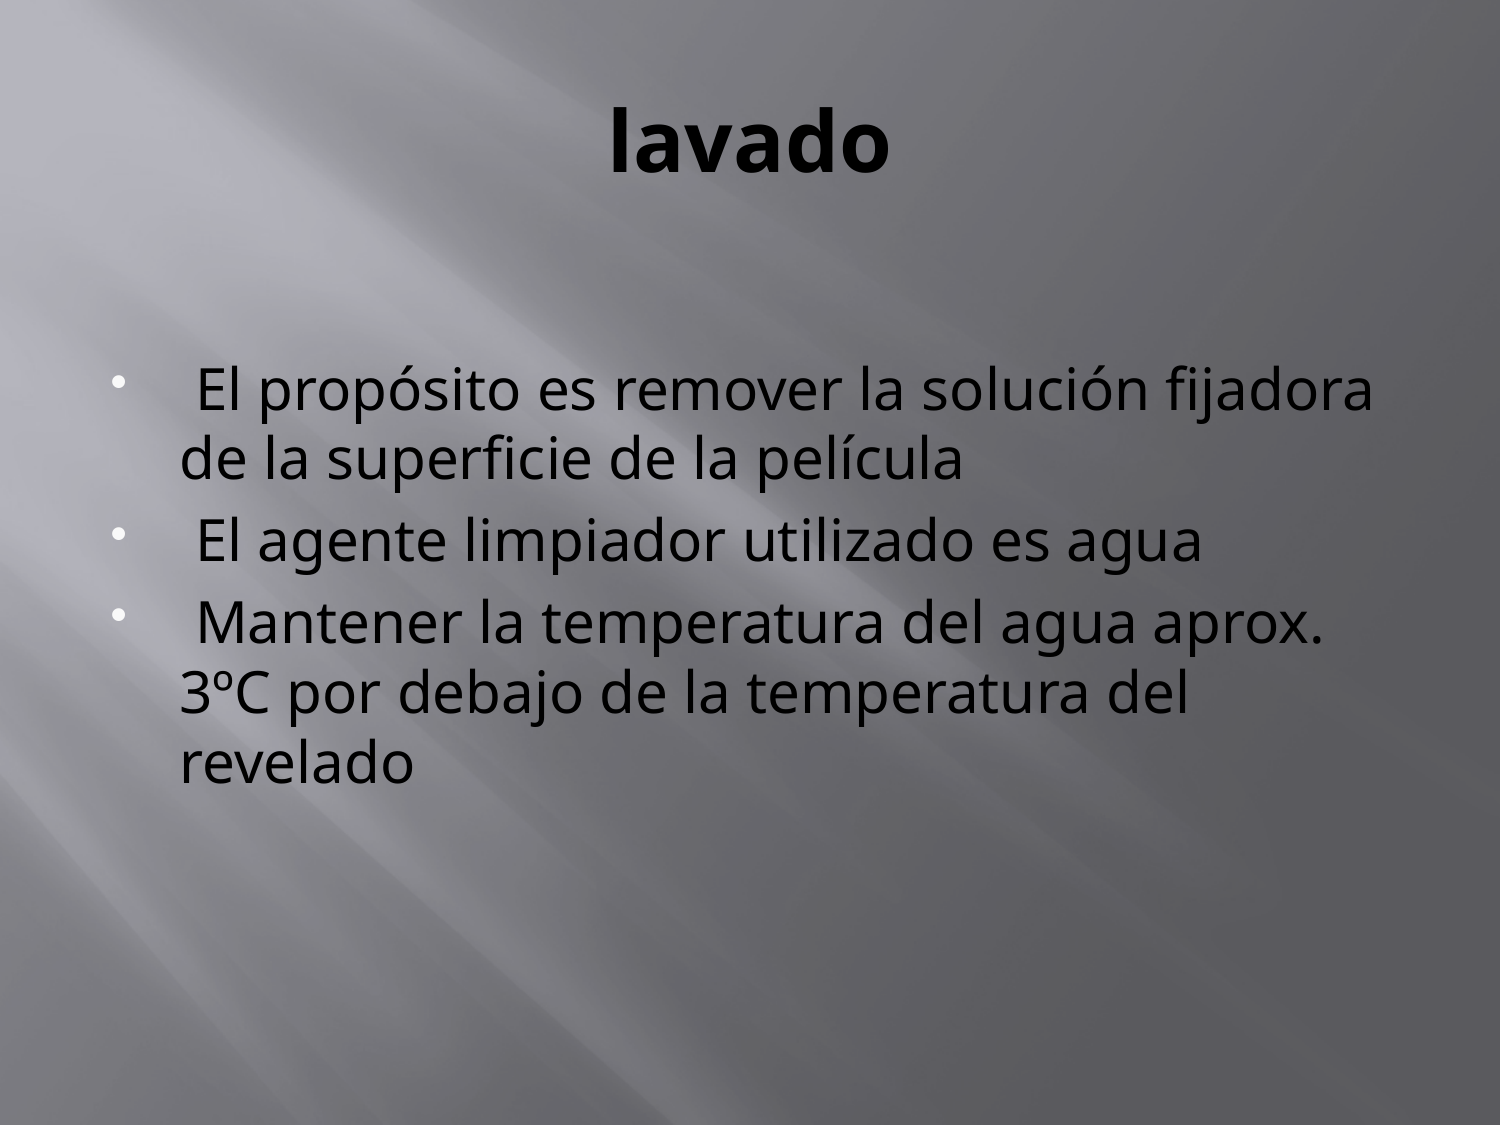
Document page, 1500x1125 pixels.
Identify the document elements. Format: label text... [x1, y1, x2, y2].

list El propósito es remover la solución fijadora de la superficie de la película El agente limpiador utilizado es agua Mantener la temperatura del agua aprox. 3ºC por debajo de la temperatura del revelado [75, 262, 1425, 1035]
title lavado [75, 45, 1425, 233]
